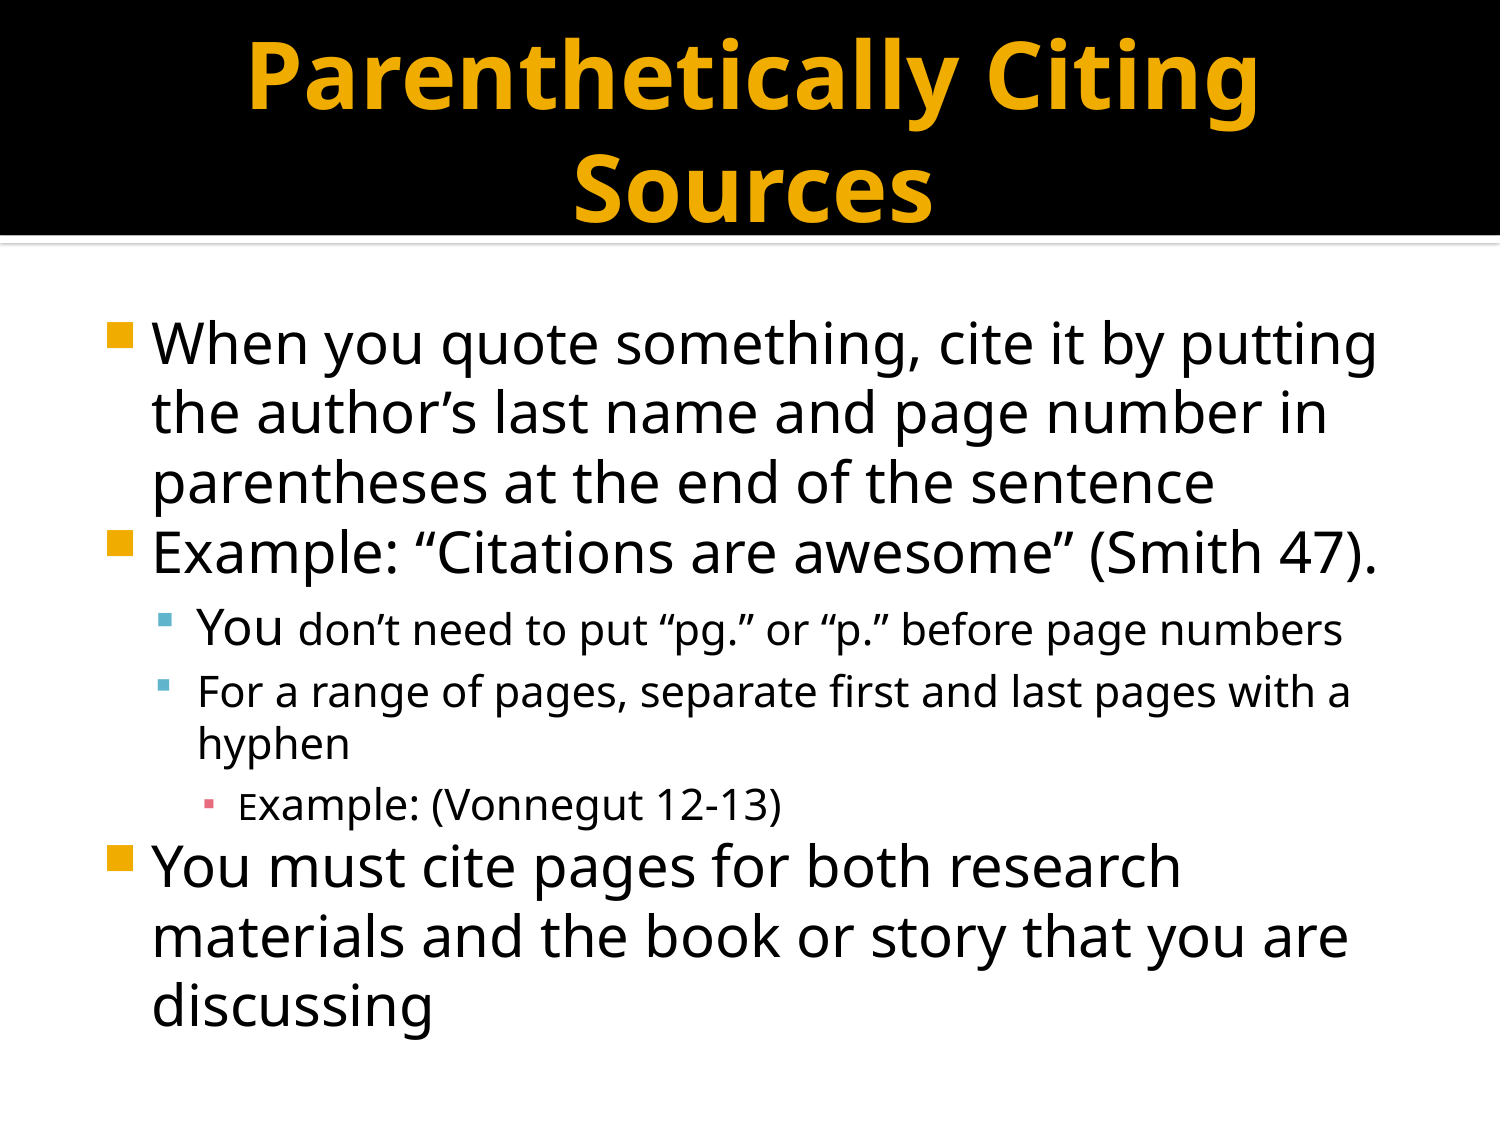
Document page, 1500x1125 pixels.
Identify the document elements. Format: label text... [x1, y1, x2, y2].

title Parenthetically Citing Sources [75, 25, 1425, 231]
list When you quote something, cite it by putting the author’s last name and page number in parentheses at the end of the sentence Example: “Citations are awesome” (Smith 47). You don’t need to put “pg.” or “p.” before page numbers For a range of pages, separate first and last pages with a hyphen Example: (Vonnegut 12-13) You must cite pages for both research materials and the book or story that you are discussing [75, 291, 1425, 1050]
